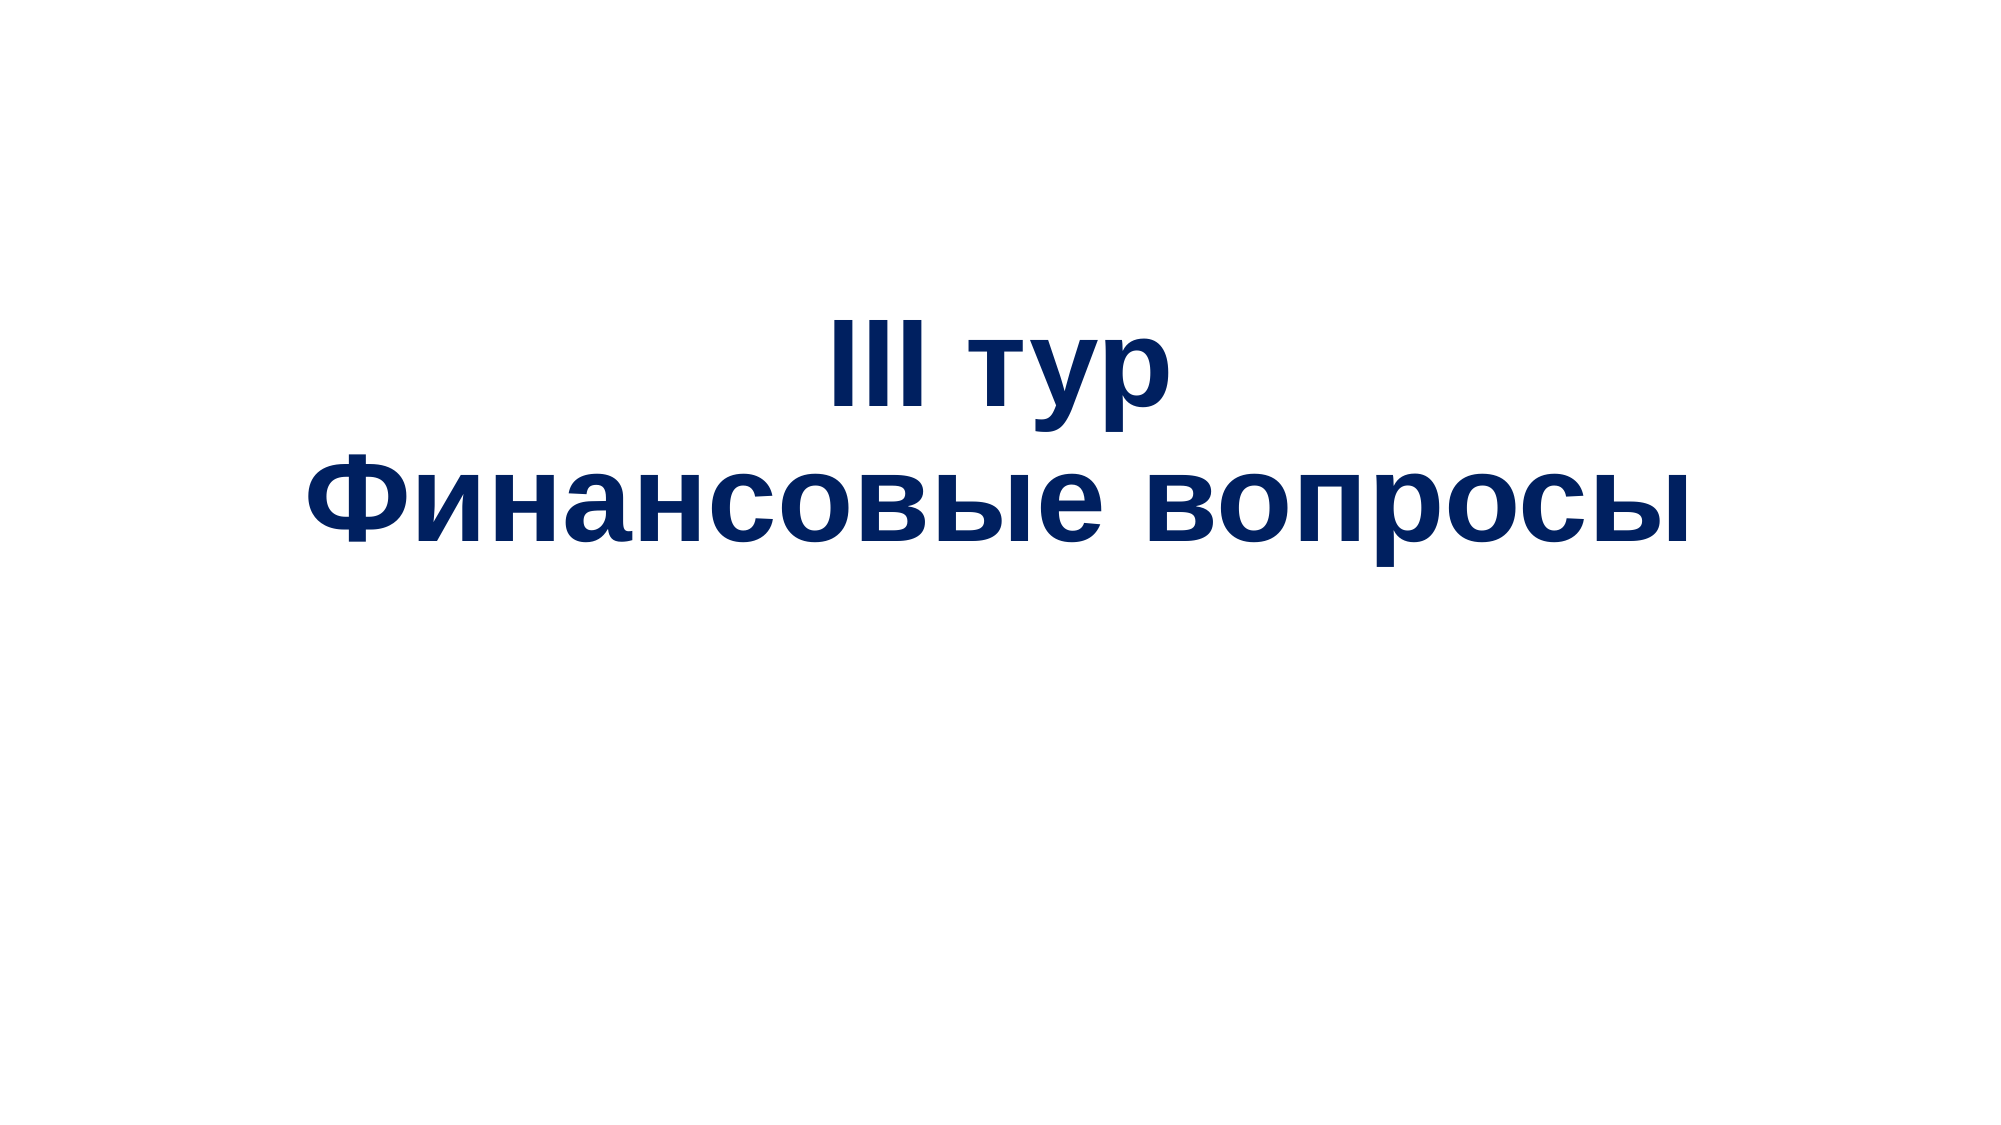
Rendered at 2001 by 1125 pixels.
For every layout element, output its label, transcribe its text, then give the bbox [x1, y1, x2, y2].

title III тур Финансовые вопросы [249, 184, 1750, 576]
